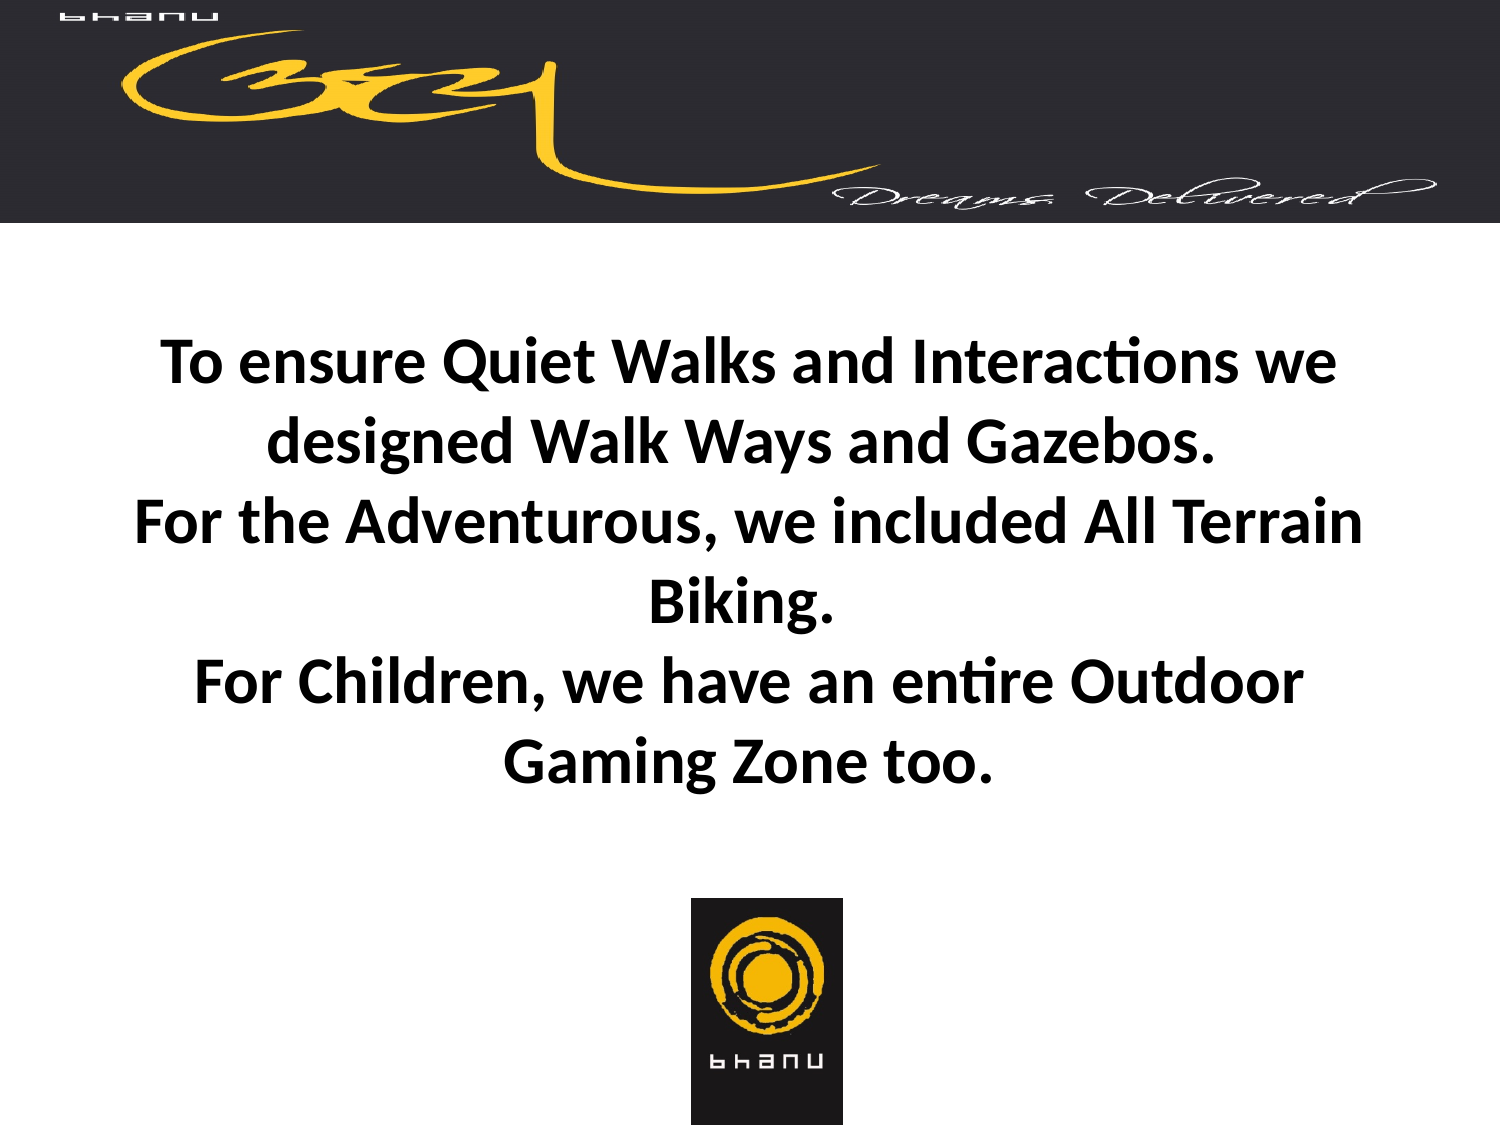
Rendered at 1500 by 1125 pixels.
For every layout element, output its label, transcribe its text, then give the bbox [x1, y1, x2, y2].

title To ensure Quiet Walks and Interactions we designed Walk Ways and Gazebos. For the Adventurous, we included All Terrain Biking. For Children, we have an entire Outdoor Gaming Zone too. [112, 222, 1388, 891]
picture [691, 898, 843, 1125]
picture [0, 0, 1500, 223]
